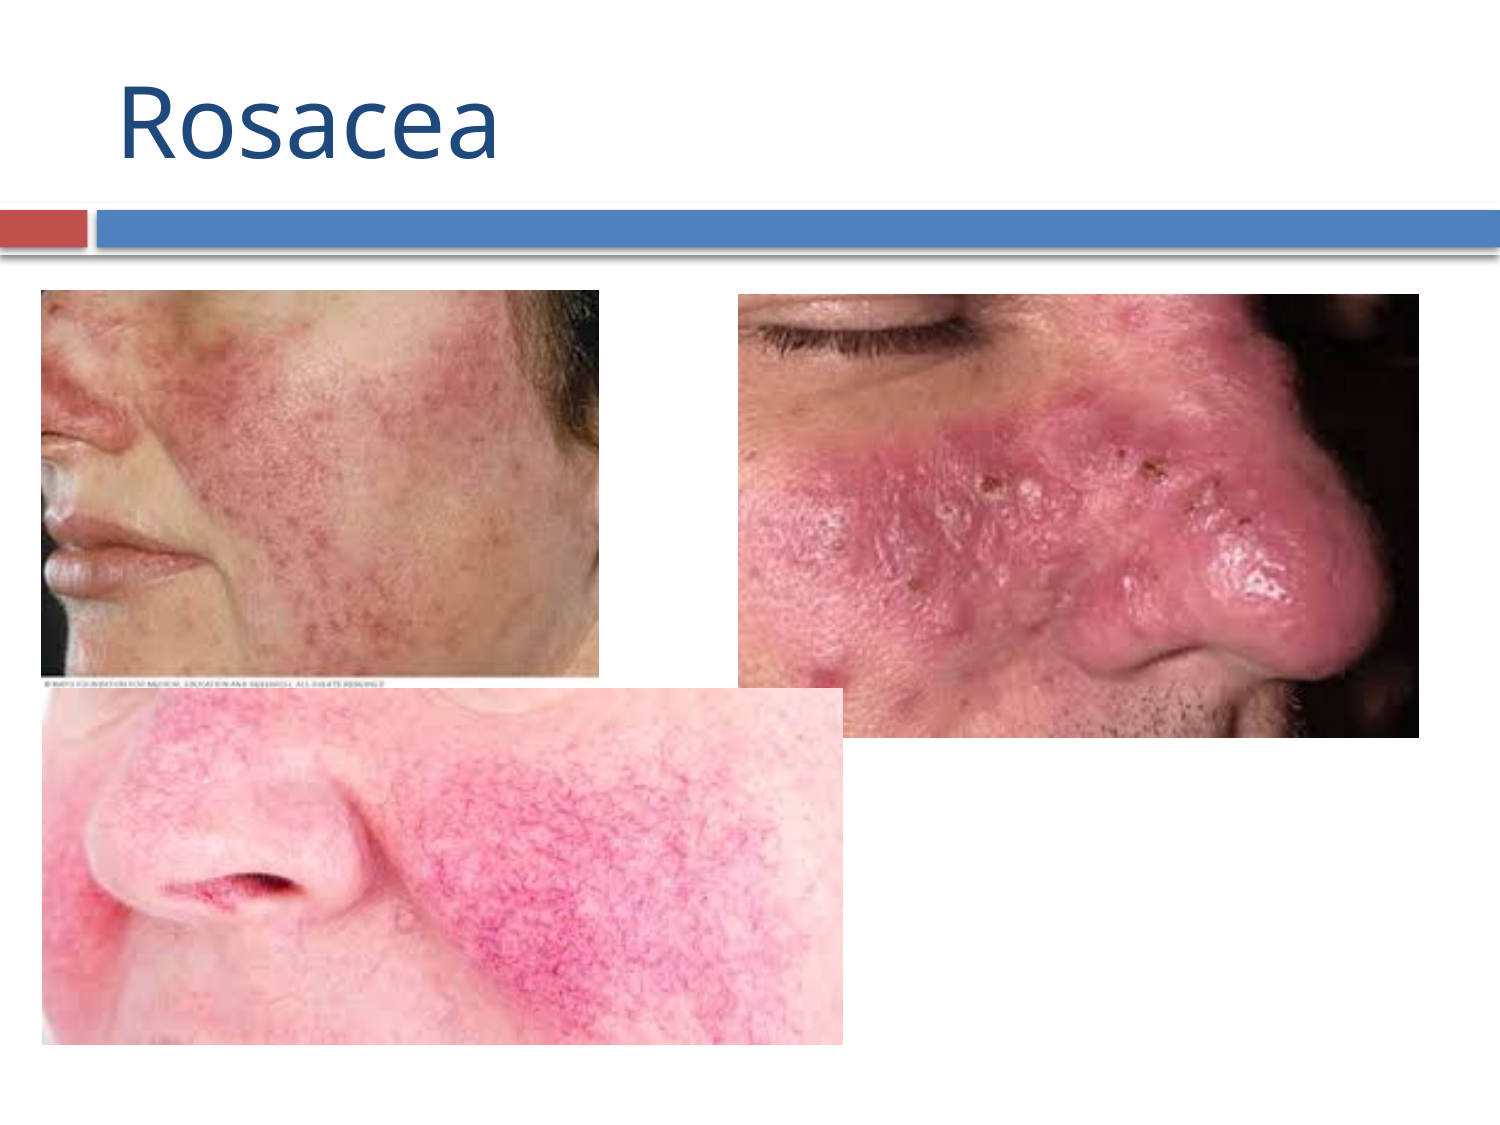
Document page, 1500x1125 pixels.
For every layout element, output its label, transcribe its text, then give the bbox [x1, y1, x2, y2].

title Rosacea [100, 37, 1438, 200]
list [737, 294, 1419, 738]
picture [40, 290, 843, 1046]
